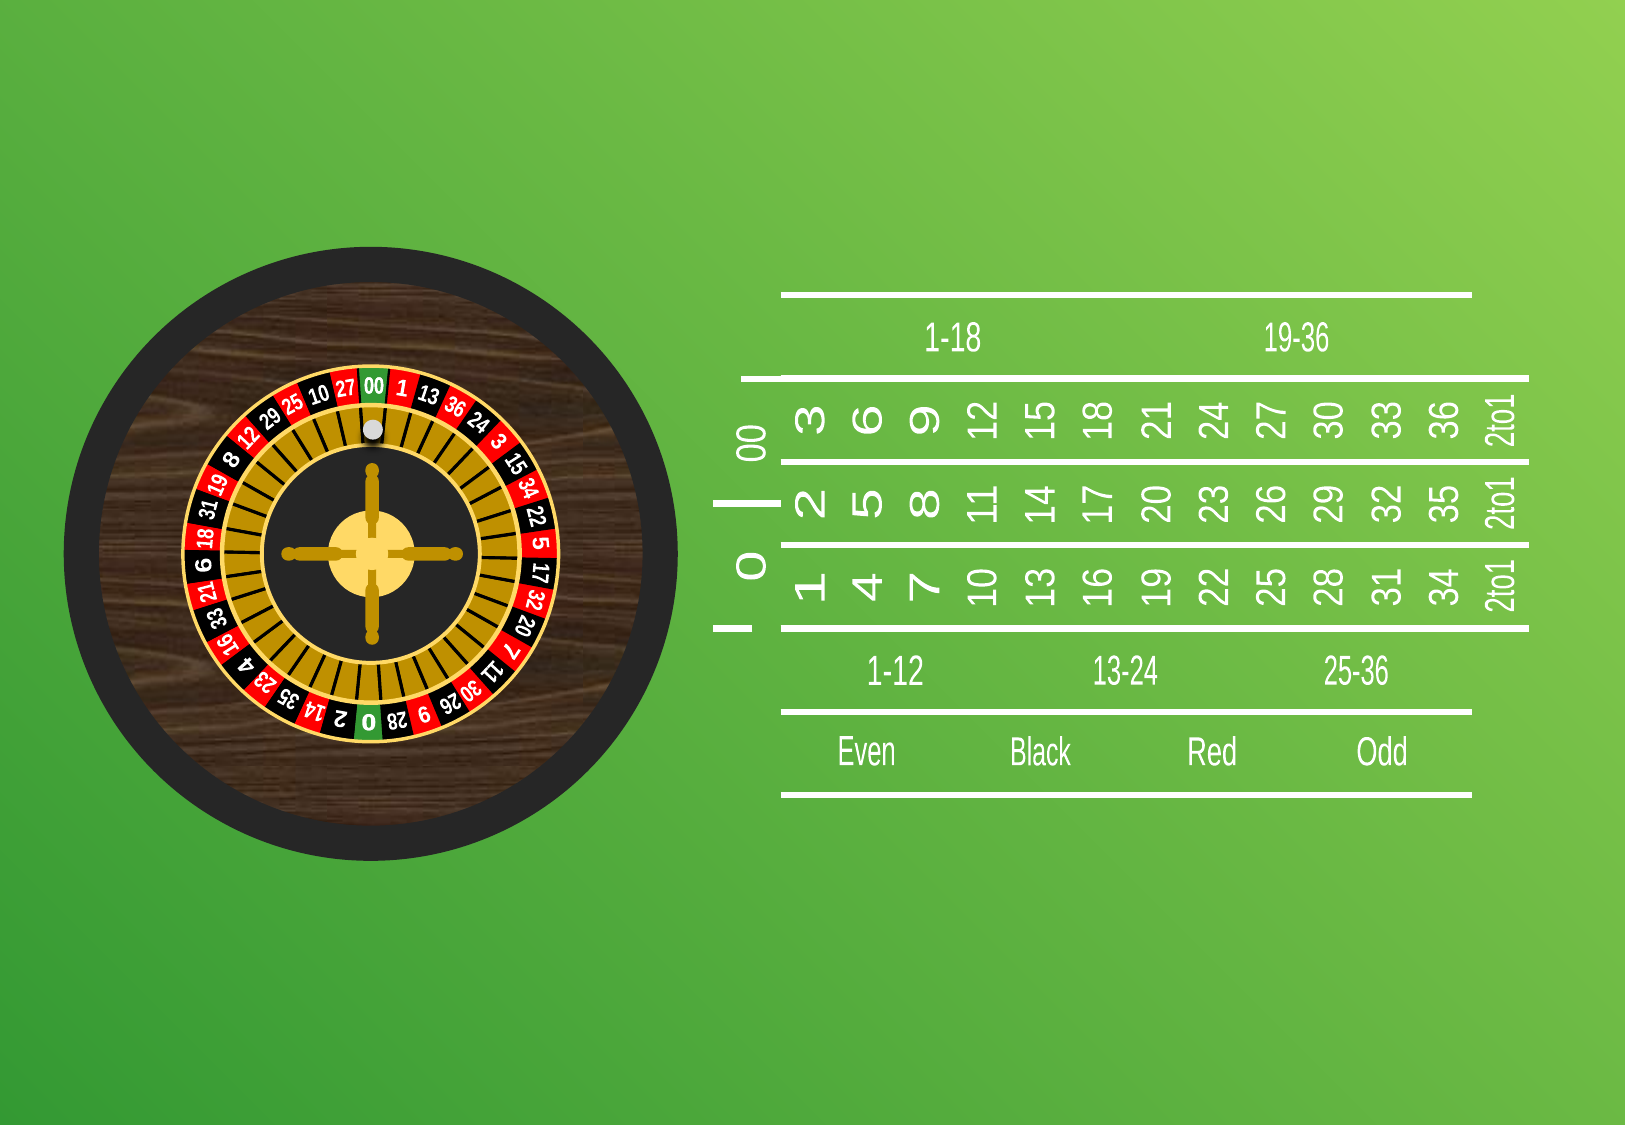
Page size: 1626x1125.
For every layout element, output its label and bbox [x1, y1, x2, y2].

text_box [0, 0, 1625, 1125]
text_box [712, 295, 1530, 796]
text_box [63, 246, 678, 861]
